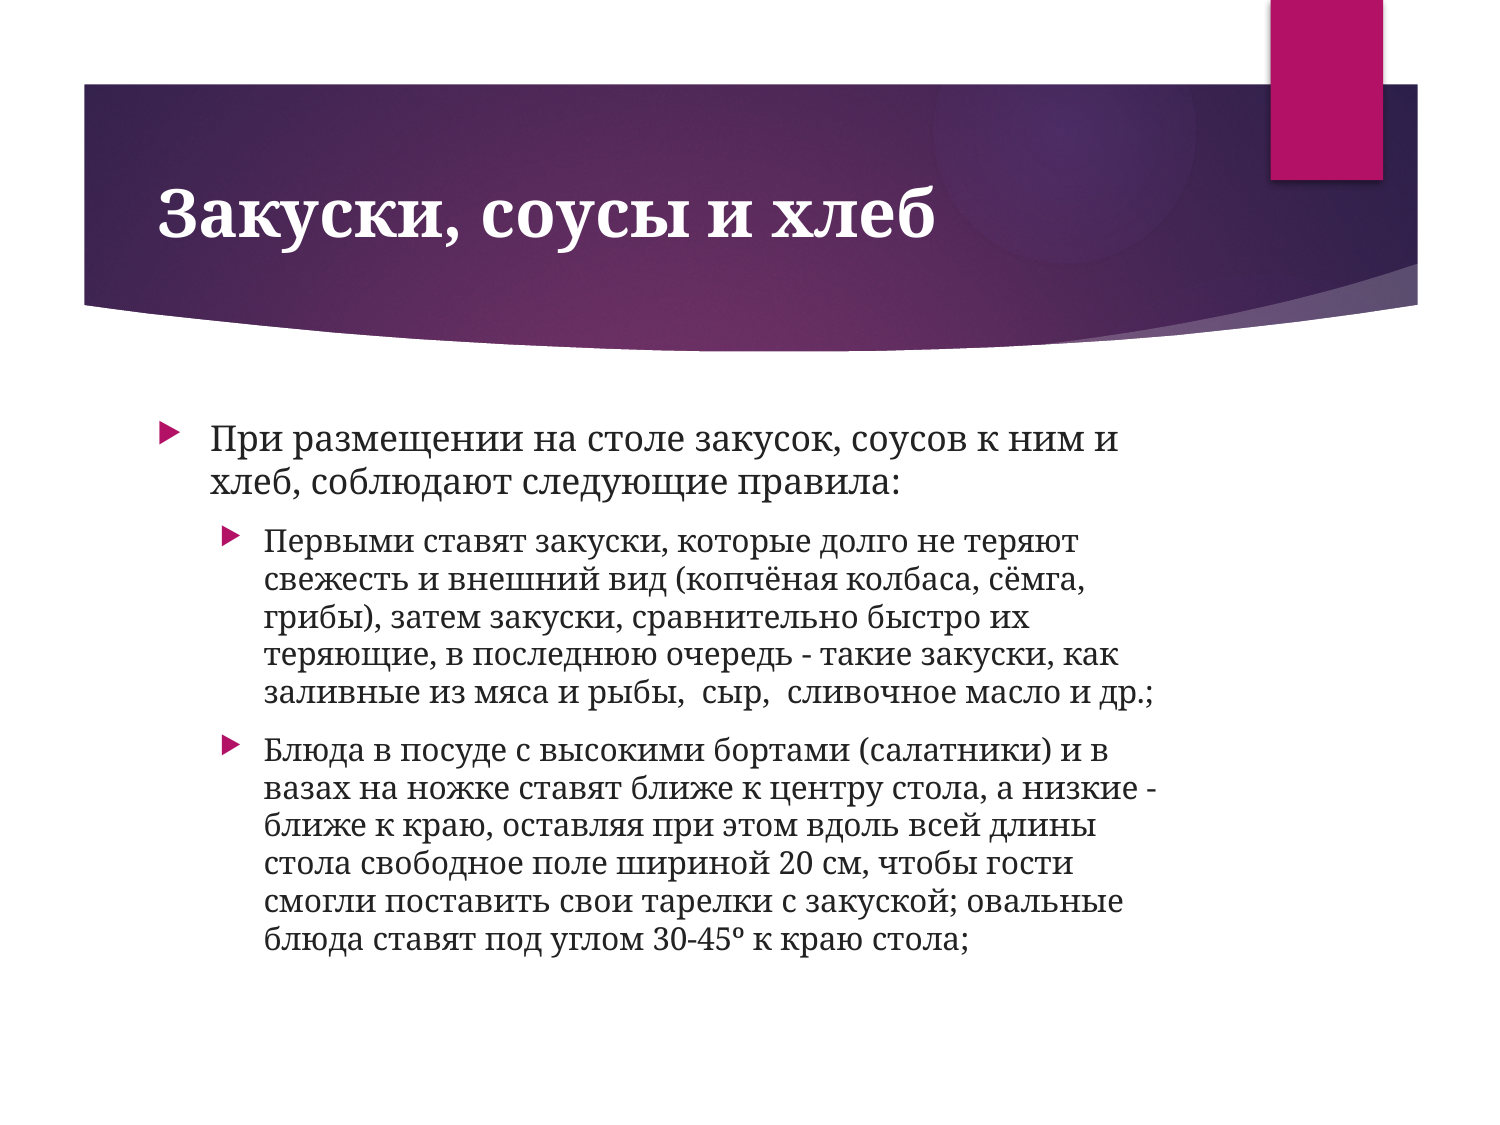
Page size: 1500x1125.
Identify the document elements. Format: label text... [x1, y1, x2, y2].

list При размещении на столе закусок, соусов к ним и хлеб, соблюдают следующие правила: Первыми ставят закуски, которые долго не теряют свежесть и внешний вид (копчёная колбаса, сёмга, грибы), затем закуски, сравнительно быстро их теряющие, в последнюю очередь - такие закуски, как заливные из мяса и рыбы, сыр, сливочное масло и др.; Блюда в посуде с высокими бортами (салатники) и в вазах на ножке ставят ближе к центру стола, а низкие - ближе к краю, оставляя при этом вдоль всей длины стола свободное поле шириной 20 см, чтобы гости смогли поставить свои тарелки с закуской; овальные блюда ставят под углом 30-45º к краю стола; [141, 408, 1183, 988]
title Закуски, соусы и хлеб [142, 152, 1183, 269]
